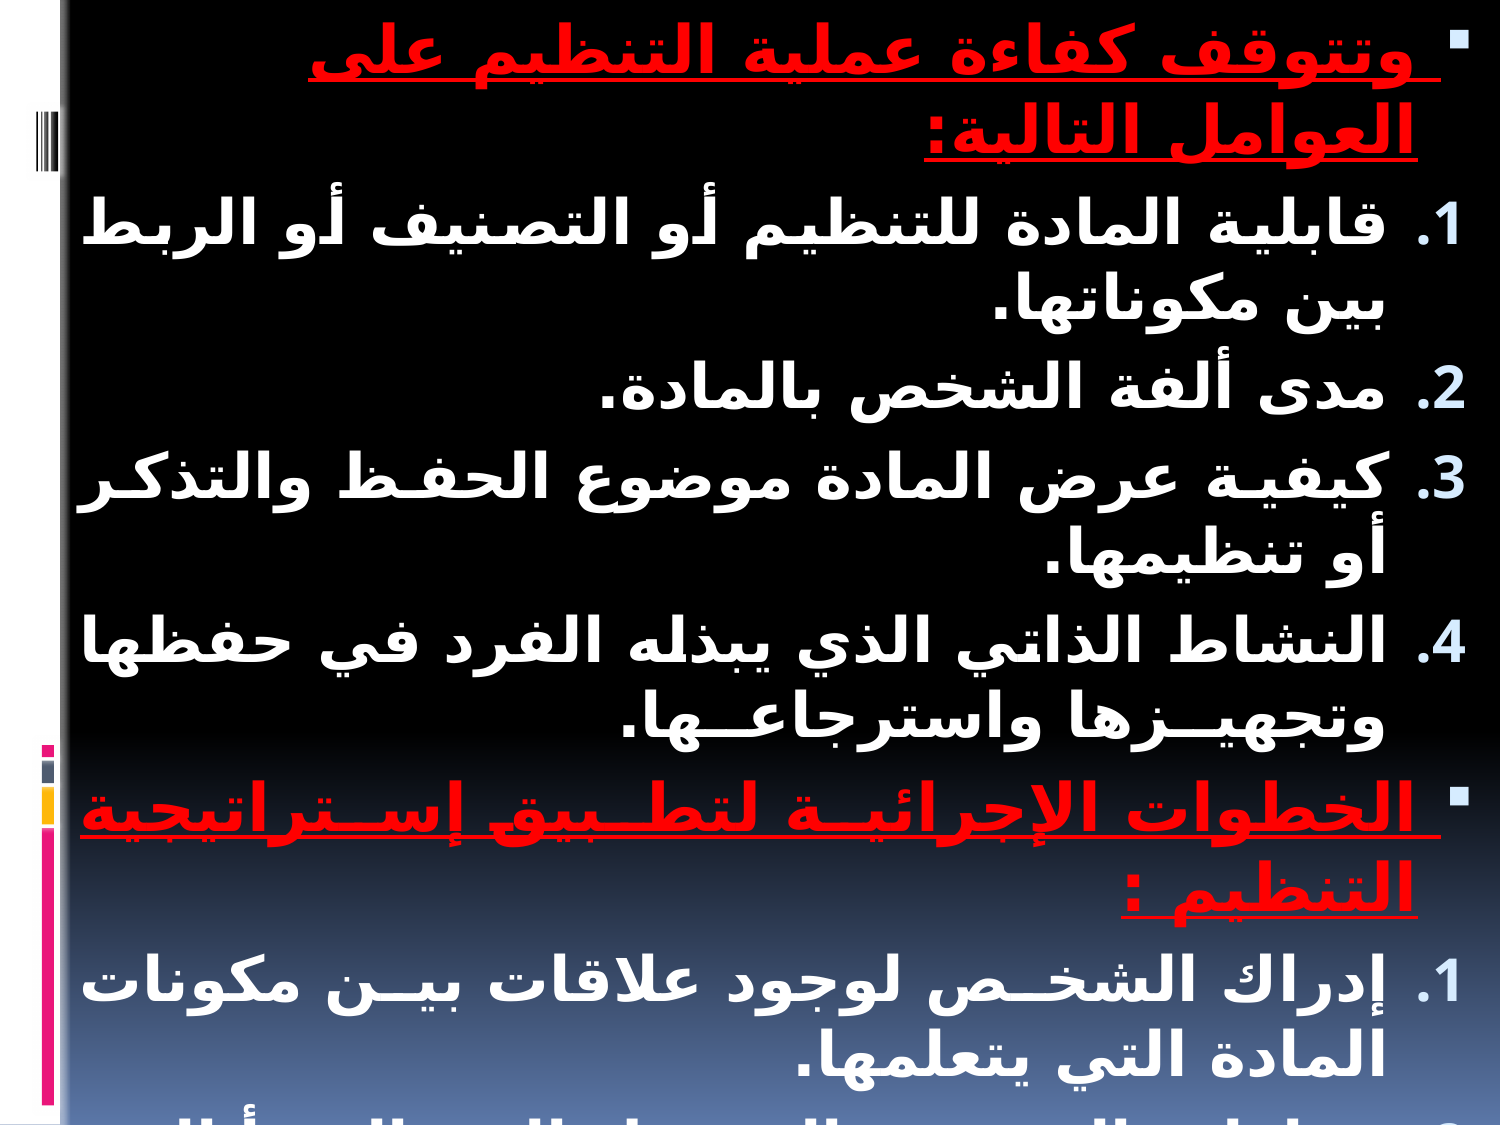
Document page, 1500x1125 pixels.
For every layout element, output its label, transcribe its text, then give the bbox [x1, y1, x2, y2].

list وتتوقف كفاءة عملية التنظيم على العوامل التالية: قابلية المادة للتنظيم أو التصنيف أو الربط بين مكوناتها. مدى ألفة الشخص بالمادة. كيفية عرض المادة موضوع الحفظ والتذكر أو تنظيمها. النشاط الذاتي الذي يبذله الفرد في حفظها وتجهيــزها واسترجاعــها. الخطوات الإجرائية لتطبيق إستراتيجية التنظيم : إدراك الشخص لوجود علاقات بين مكونات المادة التي يتعلمها. محاولة الشخص التوصل إلى المبدأ الذي يمكن في ضوئه تصنيف هذه المادة. تكرار الشخص للعناصر المتضمنة في كل فئة مما يؤدي إلى حفظ القائمة كلها . [64, 0, 1500, 1125]
